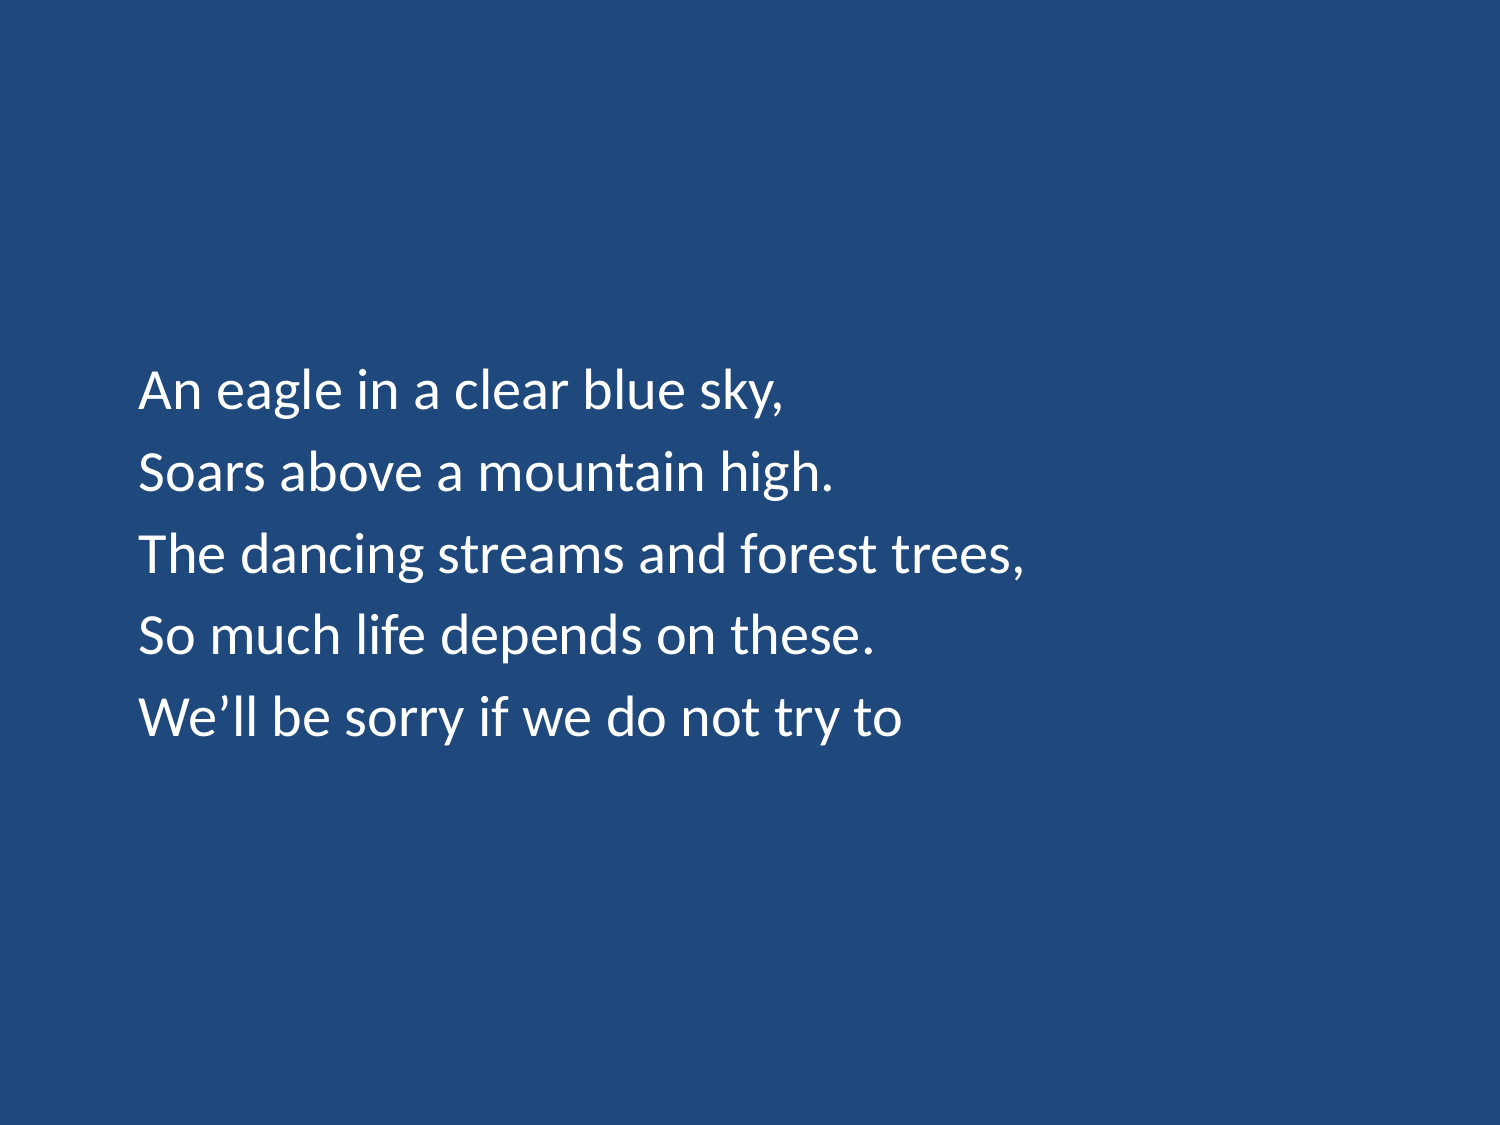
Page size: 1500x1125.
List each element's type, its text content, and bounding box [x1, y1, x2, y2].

list An eagle in a clear blue sky, Soars above a mountain high. The dancing streams and forest trees, So much life depends on these. We’ll be sorry if we do not try to [123, 343, 1471, 782]
